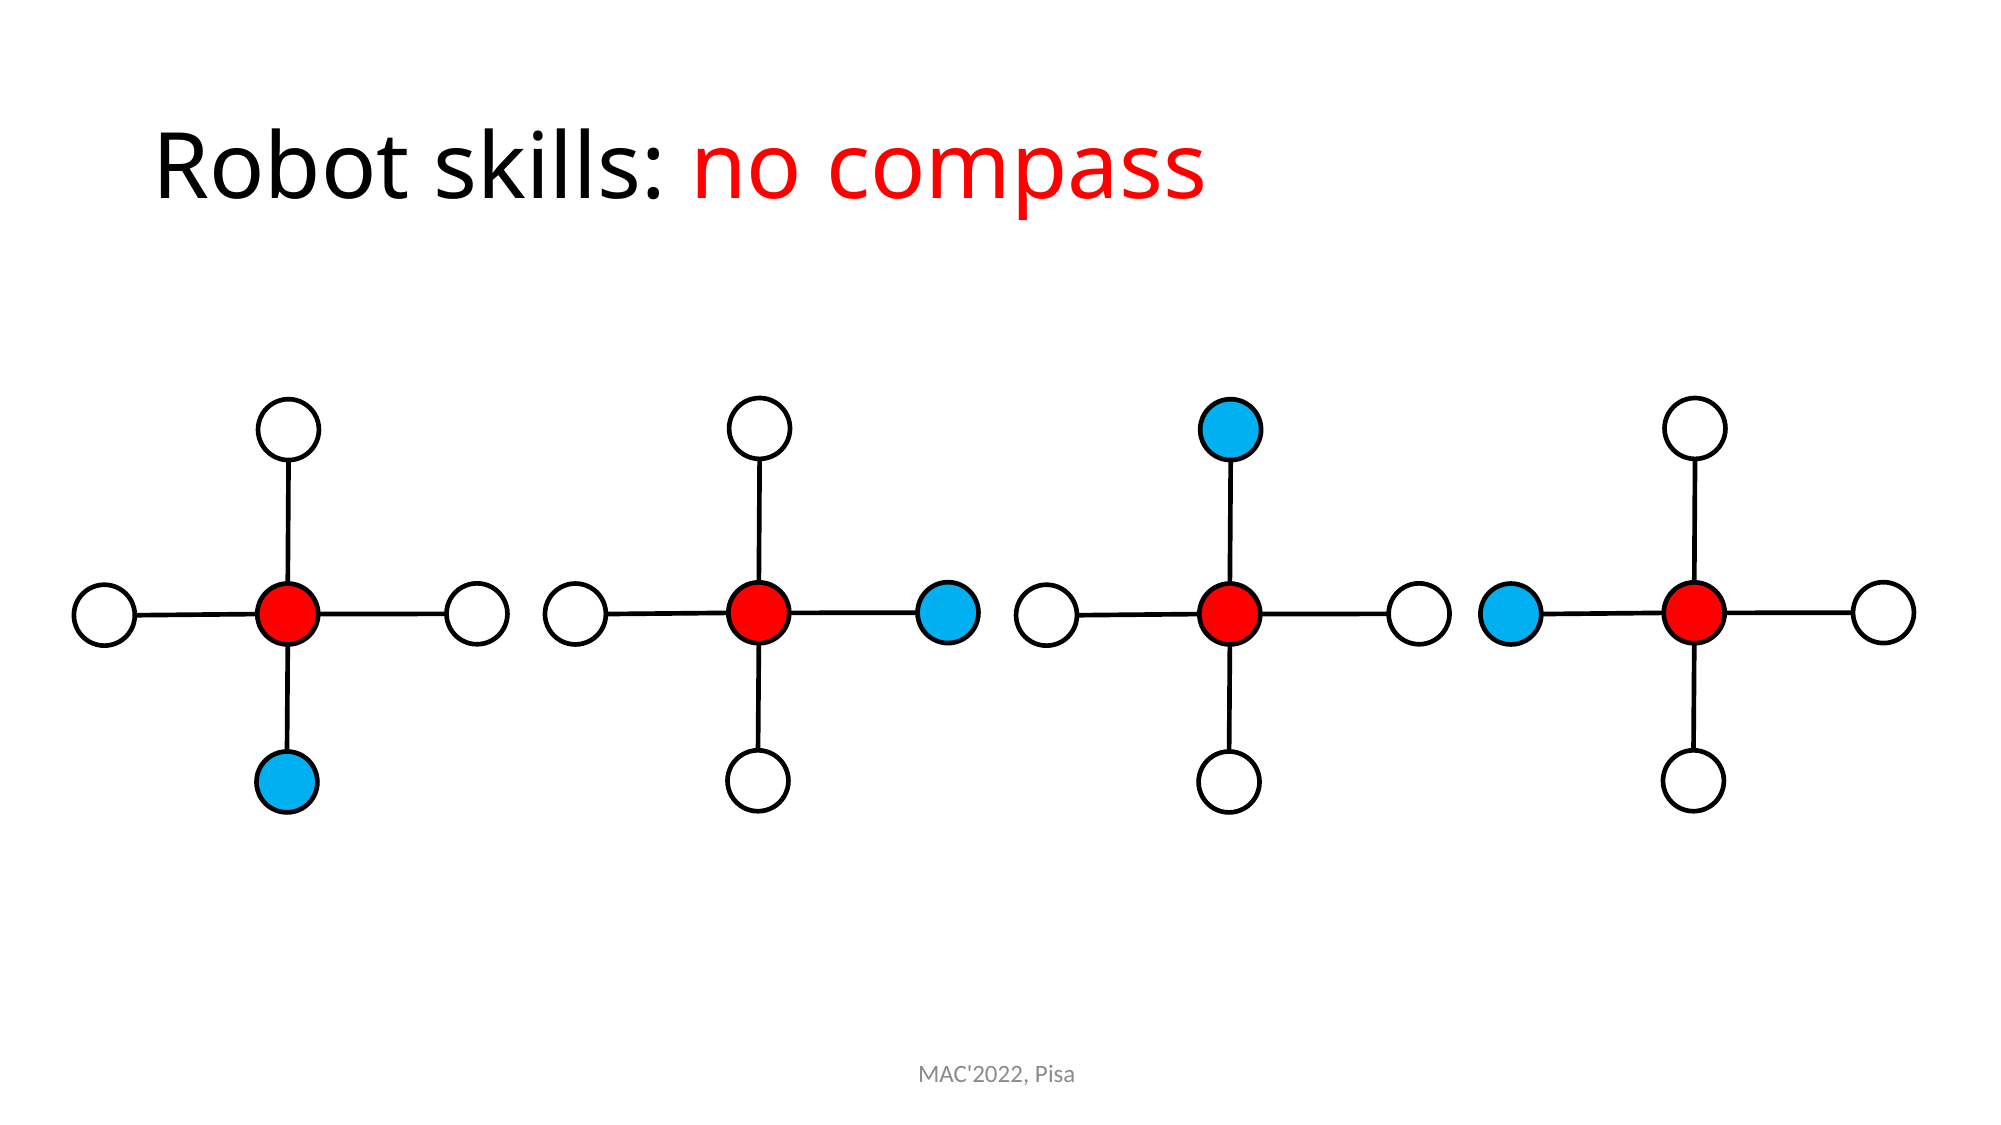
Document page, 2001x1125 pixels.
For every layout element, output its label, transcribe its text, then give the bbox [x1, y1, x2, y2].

footer MAC'2022, Pisa [662, 1042, 1338, 1103]
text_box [1480, 397, 1914, 812]
title Robot skills: no compass [137, 59, 1863, 278]
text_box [544, 397, 979, 812]
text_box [1016, 399, 1450, 813]
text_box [73, 399, 508, 813]
